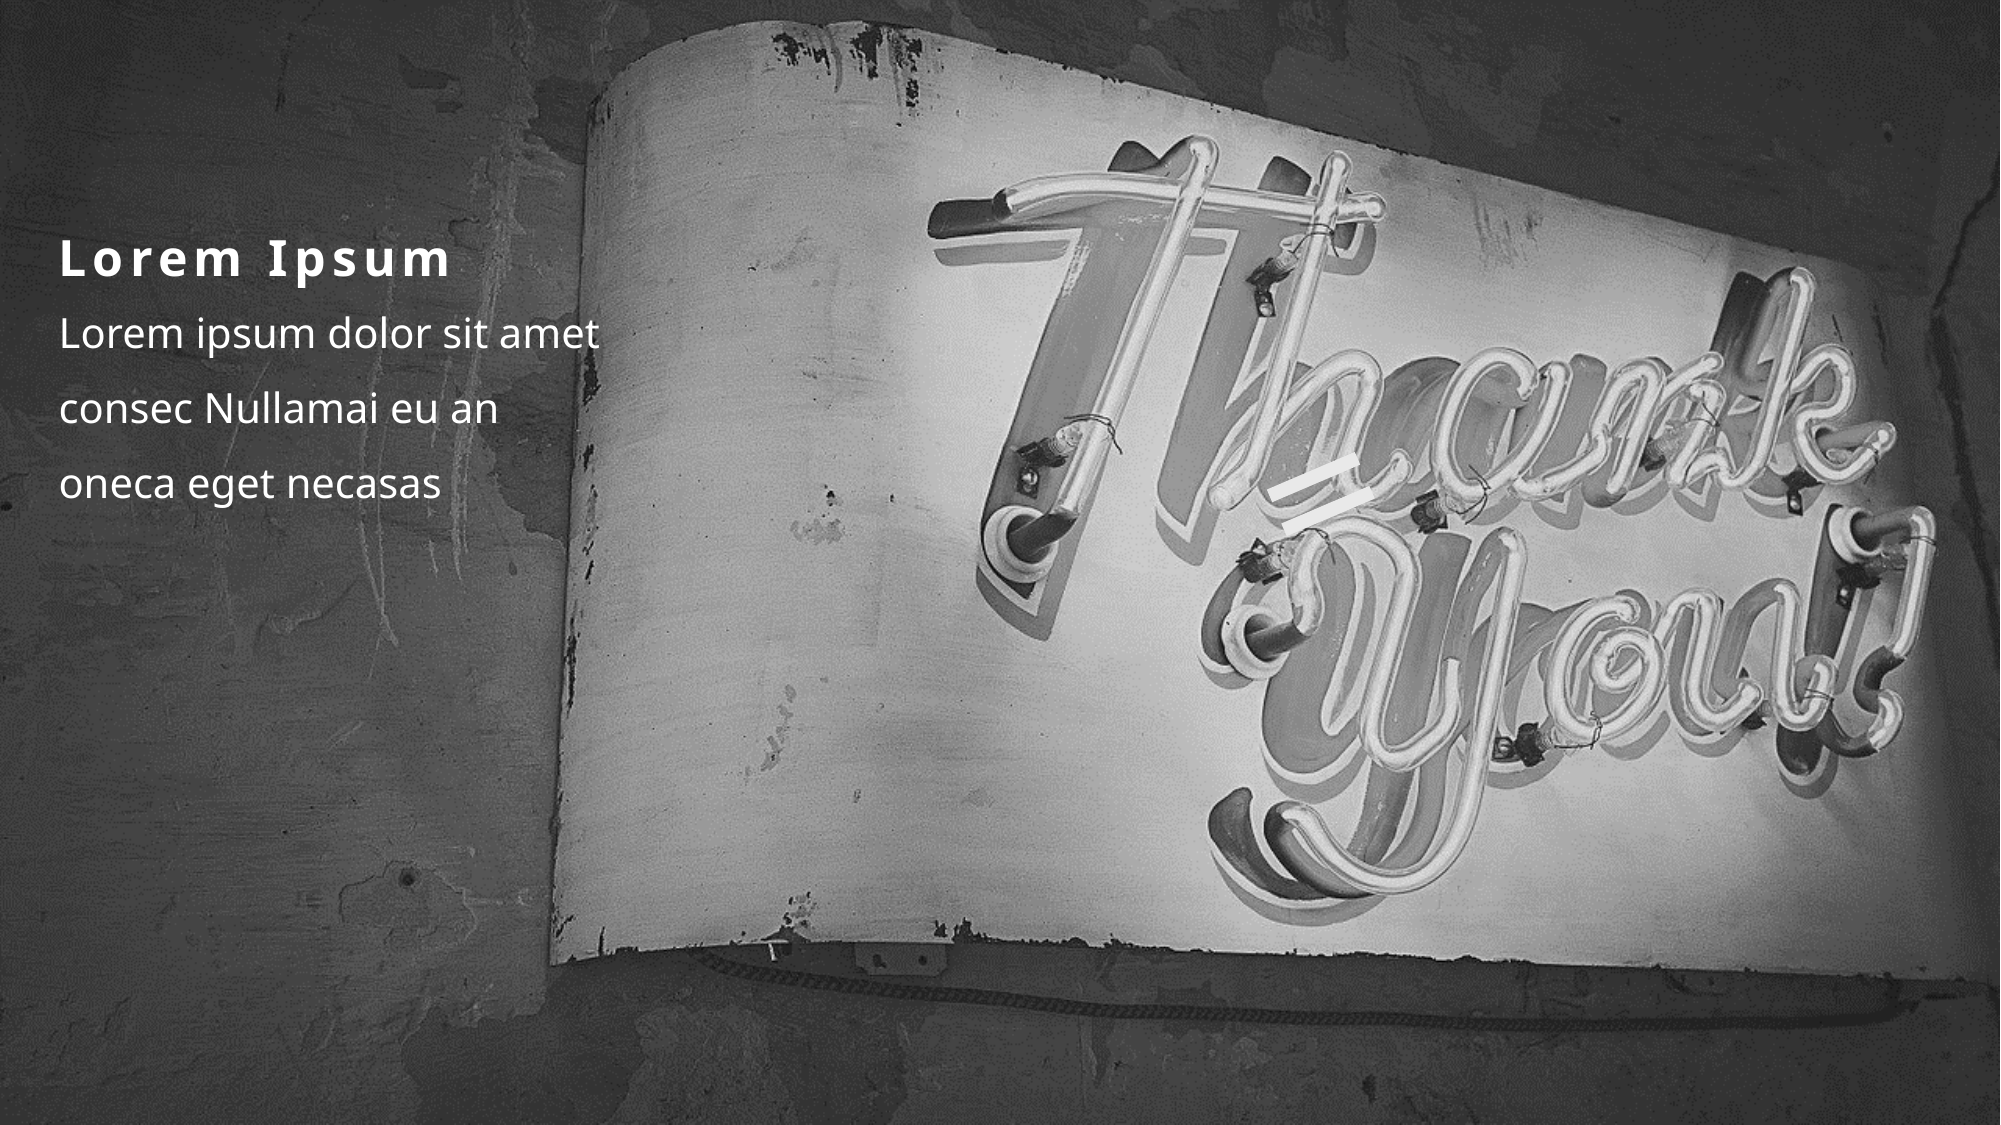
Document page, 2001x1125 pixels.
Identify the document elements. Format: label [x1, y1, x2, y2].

text_box [1295, 446, 1347, 542]
text_box [43, 189, 639, 585]
picture [0, 0, 2000, 1125]
